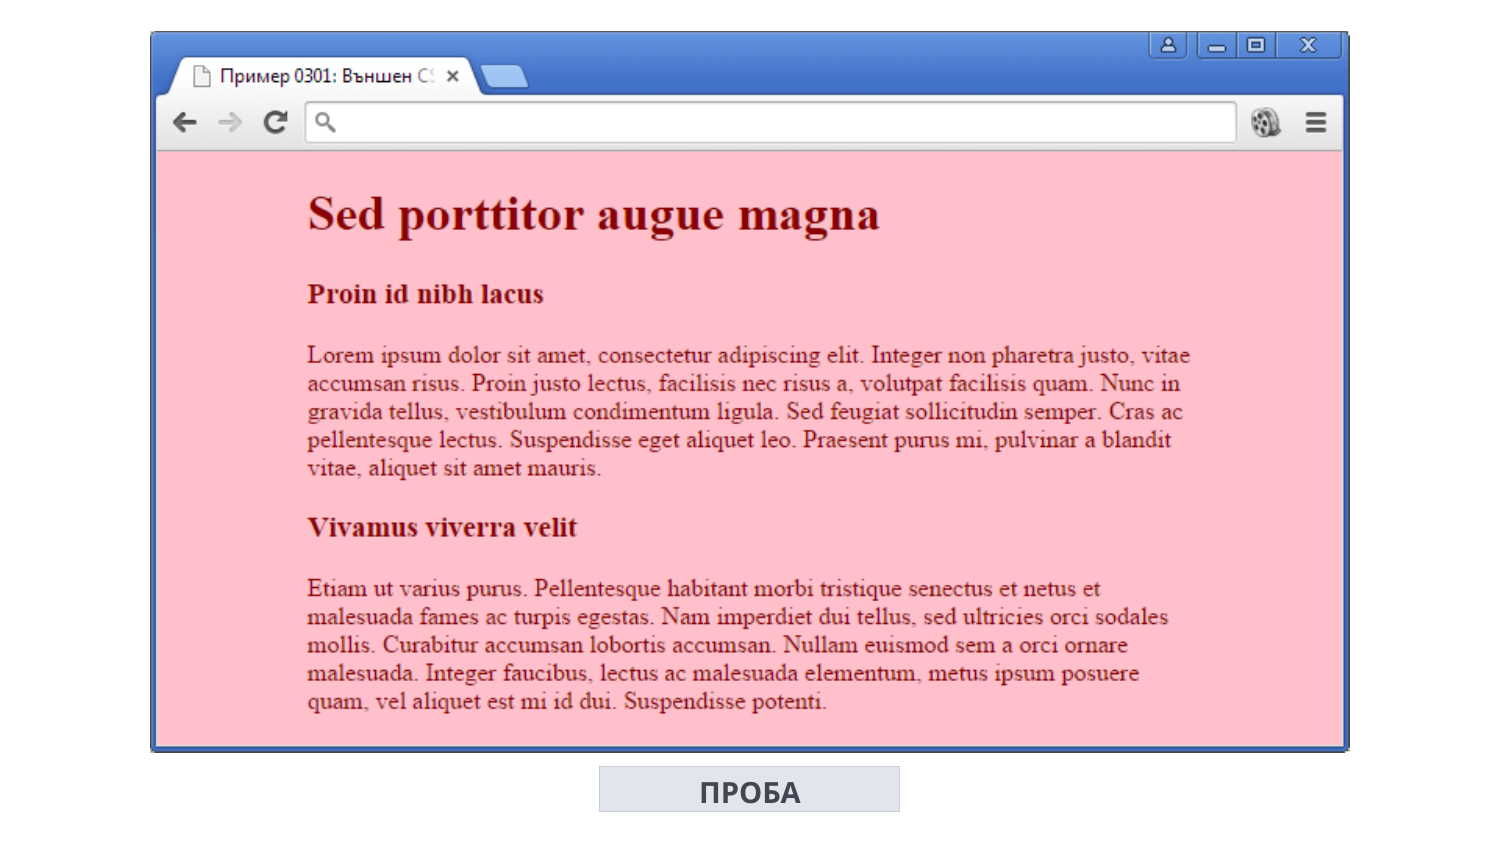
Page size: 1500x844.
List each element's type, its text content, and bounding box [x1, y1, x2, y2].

text_box ПРОБА [599, 766, 900, 812]
picture [149, 31, 1351, 753]
